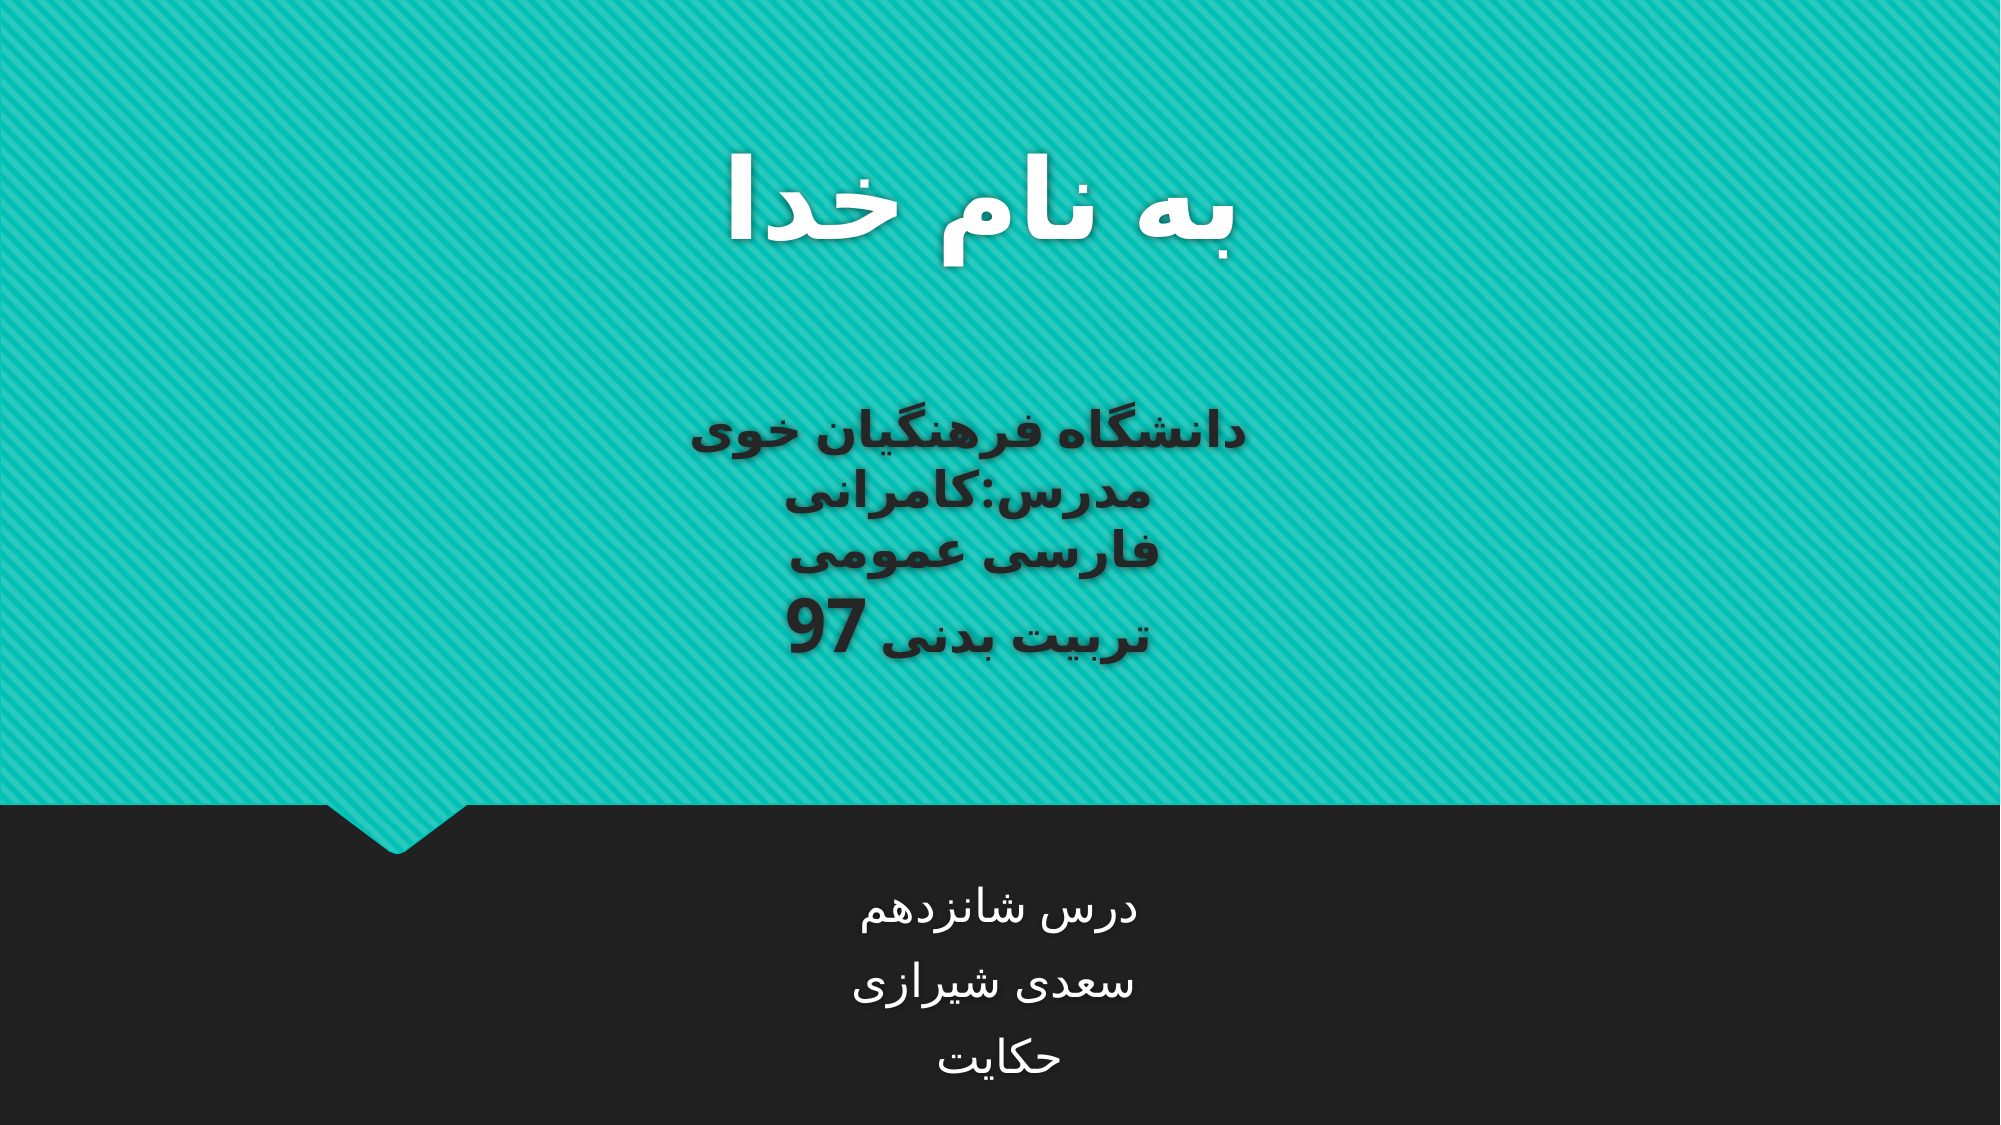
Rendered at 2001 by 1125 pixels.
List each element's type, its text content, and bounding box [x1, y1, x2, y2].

subtitle درس شانزدهم سعدی شیرازی حکایت [132, 866, 1868, 1090]
title به نام خدا دانشگاه فرهنگیان خوی مدرس:کامرانی فارسی عمومی تربیت بدنی 97 [212, 37, 1725, 675]
